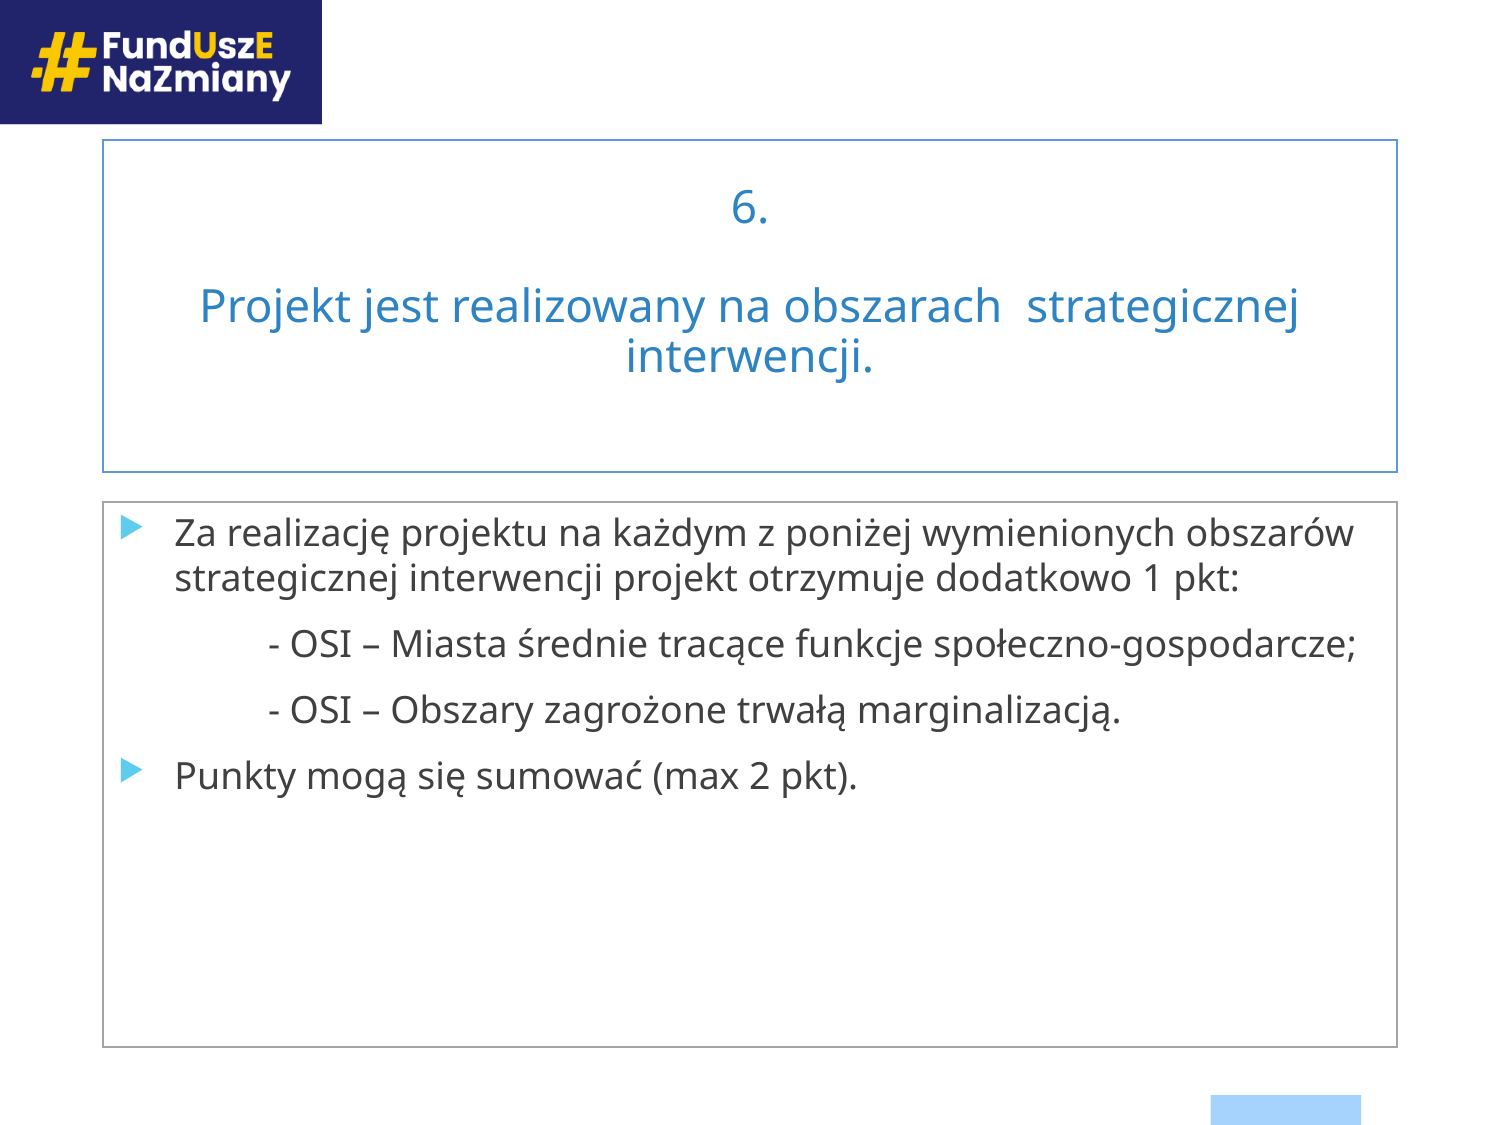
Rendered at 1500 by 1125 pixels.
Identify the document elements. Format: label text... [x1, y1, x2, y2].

picture [0, 0, 1500, 1125]
list Za realizację projektu na każdym z poniżej wymienionych obszarów strategicznej interwencji projekt otrzymuje dodatkowo 1 pkt: - OSI – Miasta średnie tracące funkcje społeczno-gospodarcze; - OSI – Obszary zagrożone trwałą marginalizacją. Punkty mogą się sumować (max 2 pkt). [102, 501, 1398, 1048]
title 6. Projekt jest realizowany na obszarach strategicznej interwencji. [102, 139, 1398, 473]
